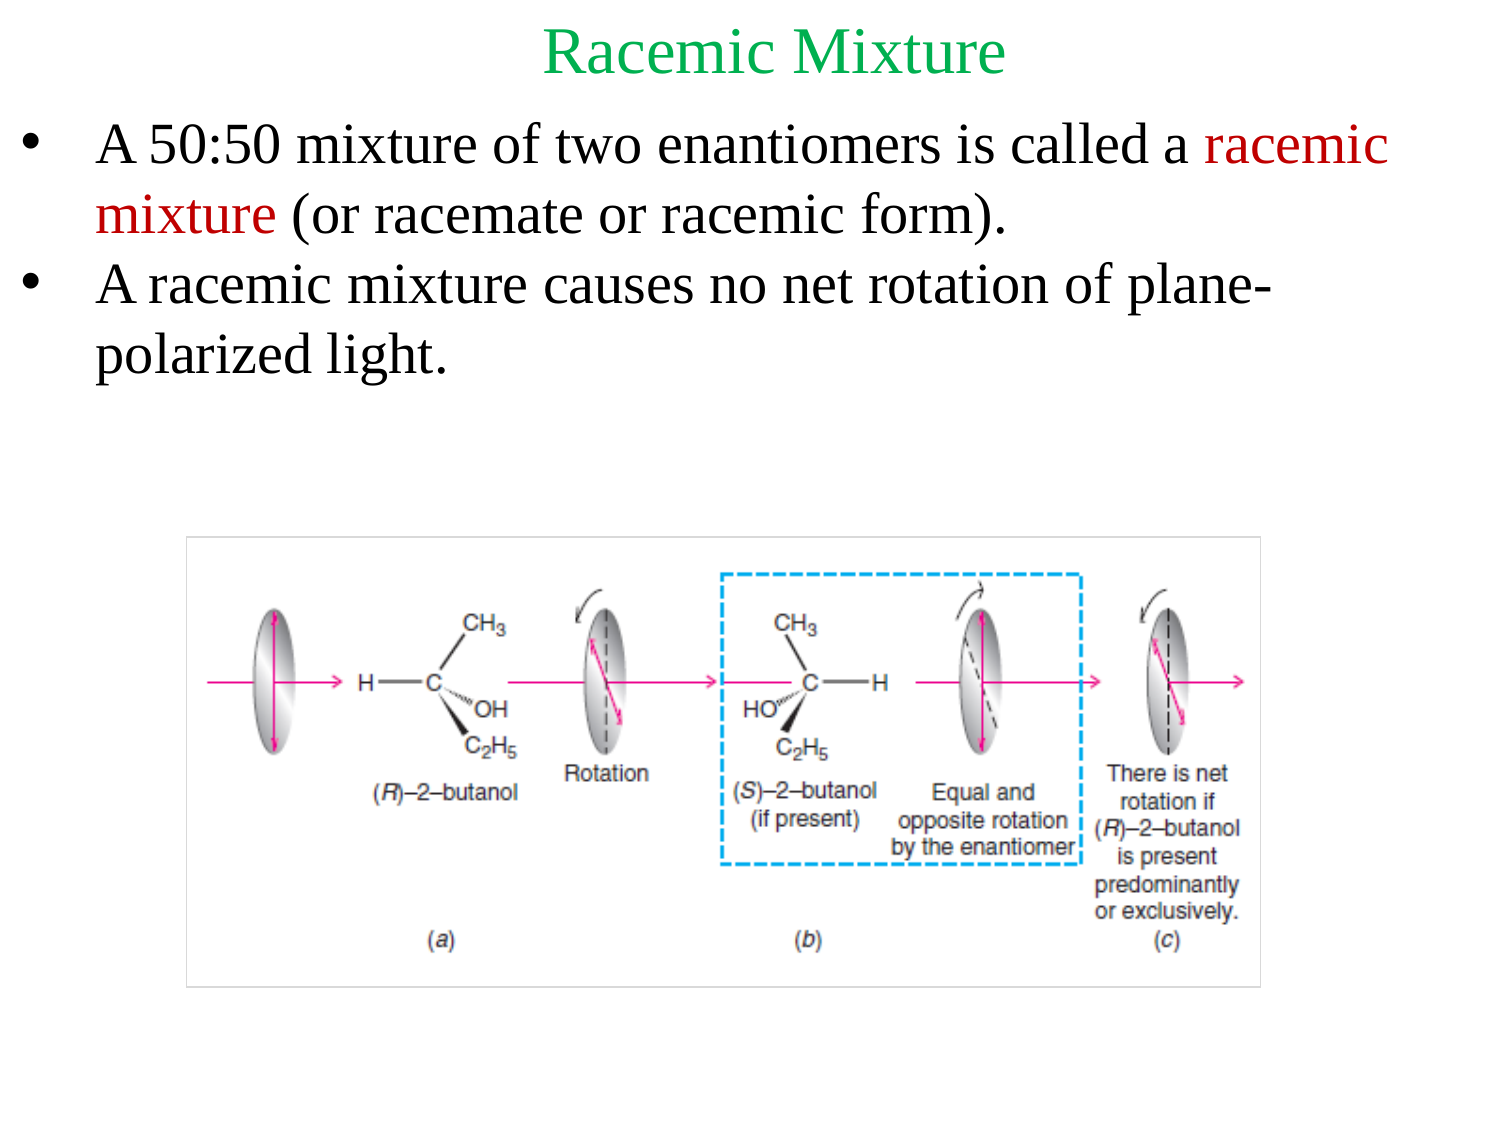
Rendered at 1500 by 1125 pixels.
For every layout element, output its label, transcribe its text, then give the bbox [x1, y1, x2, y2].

text_box A 50:50 mixture of two enantiomers is called a racemic mixture (or racemate or racemic form). A racemic mixture causes no net rotation of plane-polarized light. [5, 97, 1500, 393]
picture [187, 537, 1260, 987]
text_box Racemic Mixture [527, 0, 1024, 95]
